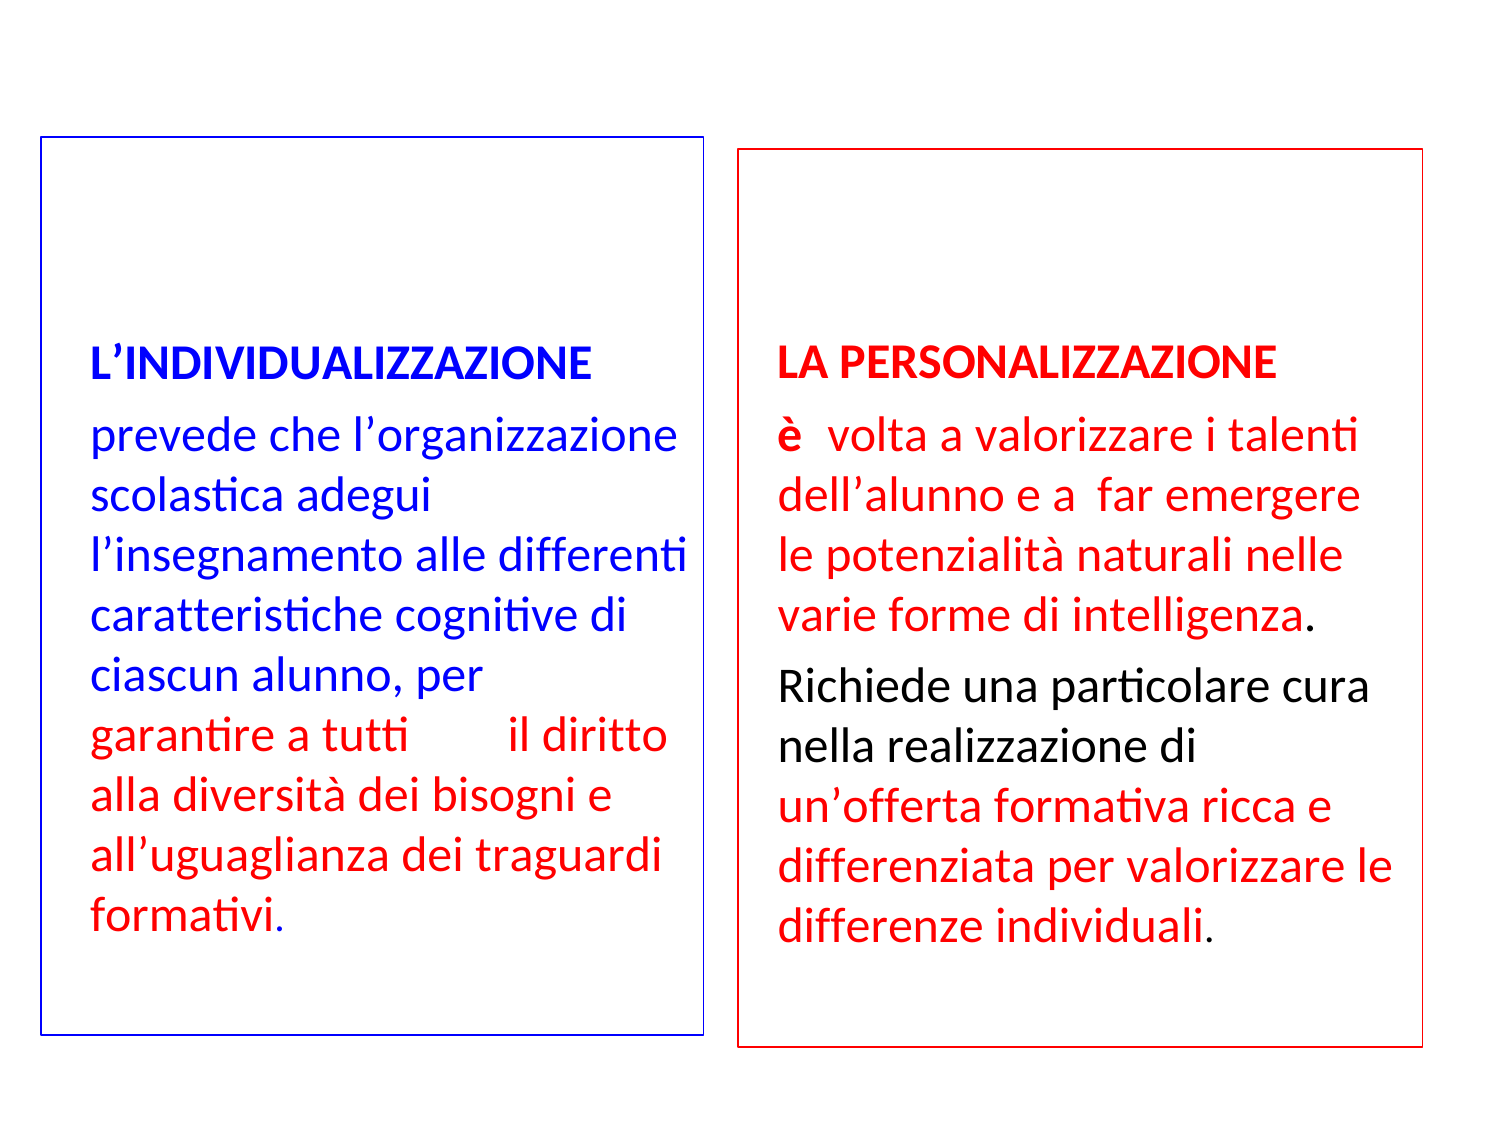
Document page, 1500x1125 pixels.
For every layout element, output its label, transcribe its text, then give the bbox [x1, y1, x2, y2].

text_box [41, 137, 704, 1035]
text_box [738, 148, 1423, 1047]
text_box L’INDIVIDUALIZZAZIONE prevede che l’organizzazione scolastica adegui l’insegnamento alle differenti caratteristiche cognitive di ciascun alunno, per garantire a tutti il diritto alla diversità dei bisogni e all’uguaglianza dei traguardi formativi. [87, 329, 691, 941]
text_box LA PERSONALIZZAZIONE è volta a valorizzare i talenti dell’alunno e a far emergere le potenzialità naturali nelle varie forme di intelligenza. Richiede una particolare cura nella realizzazione di un’offerta formativa ricca e differenziata per valorizzare le differenze individuali. [775, 328, 1409, 953]
